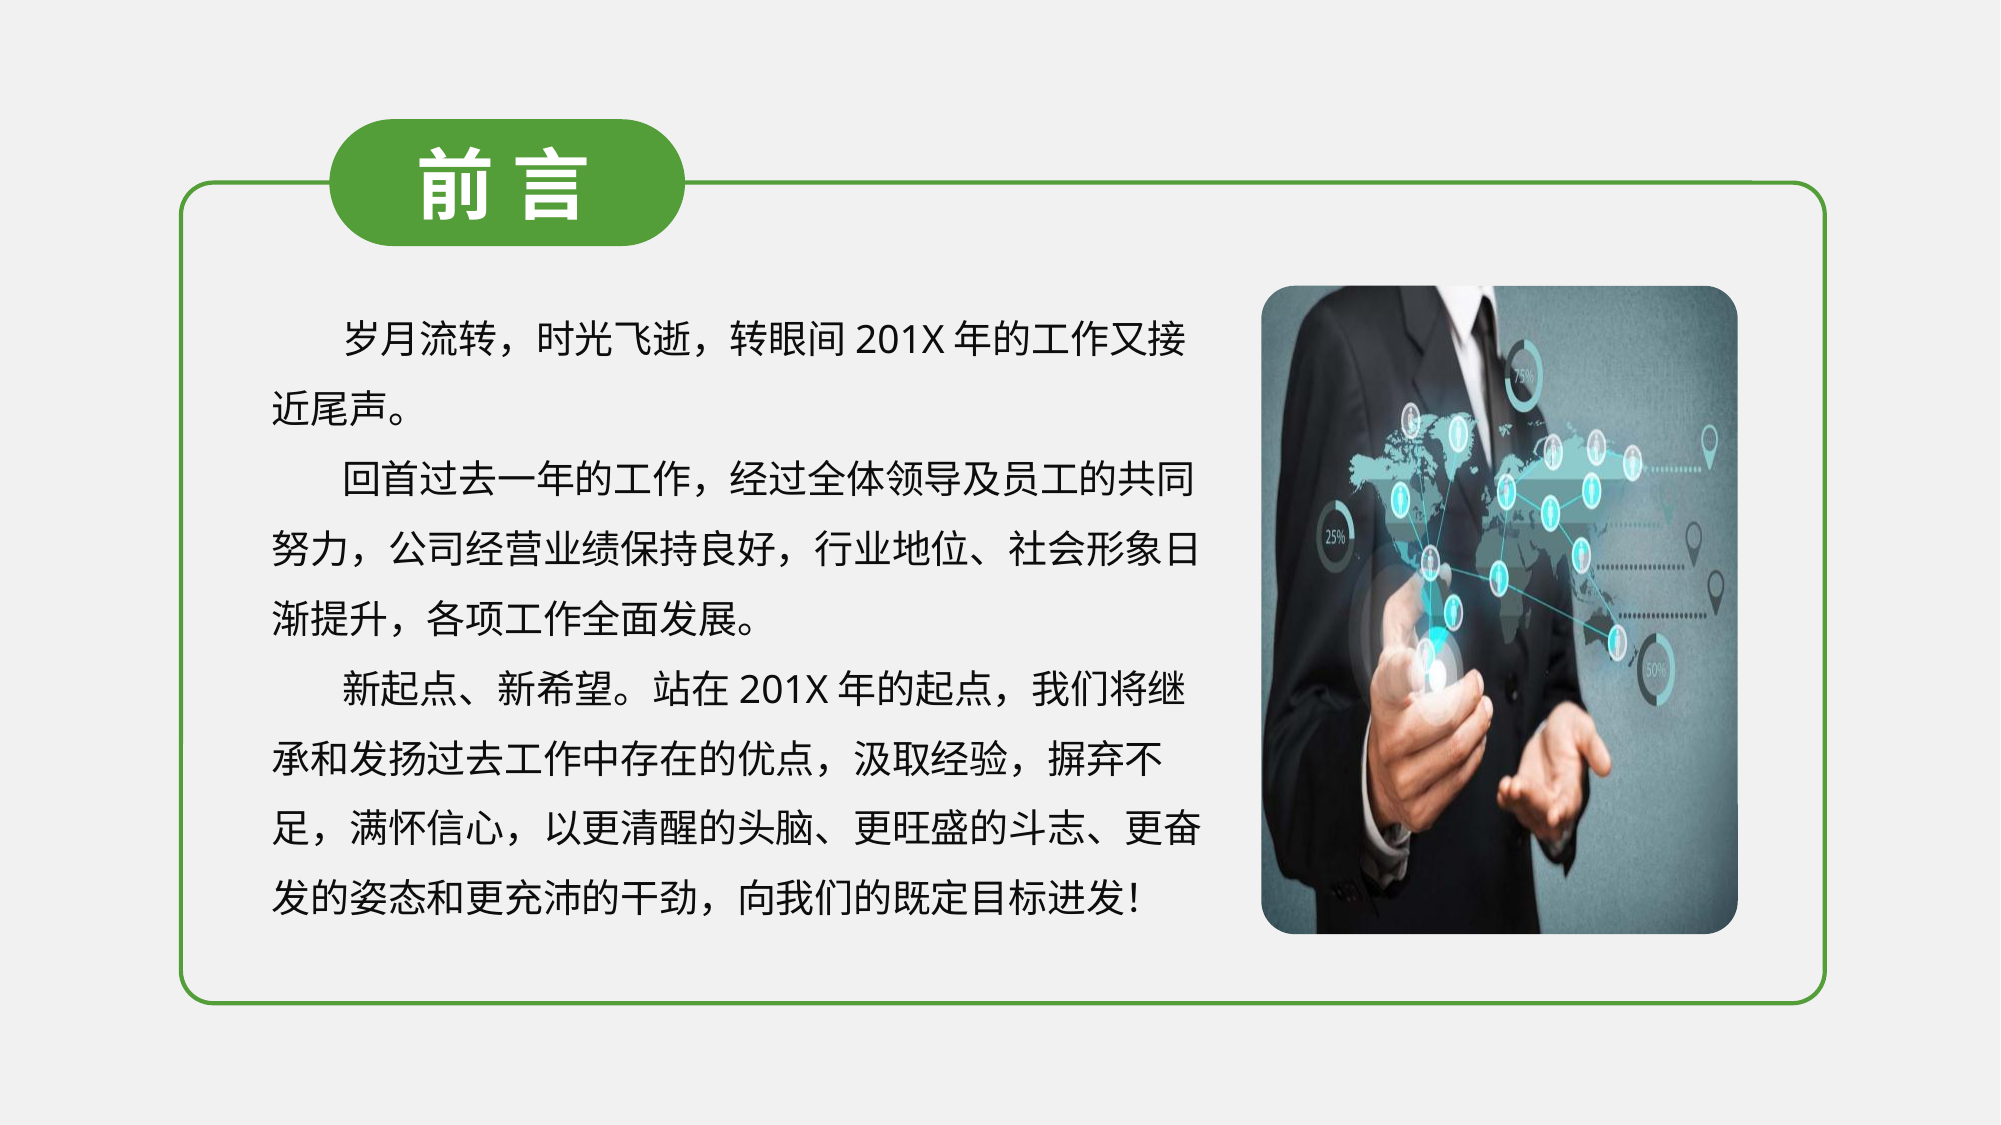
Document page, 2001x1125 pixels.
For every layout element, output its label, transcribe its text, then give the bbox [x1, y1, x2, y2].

picture [1261, 285, 1738, 935]
text_box 岁月流转，时光飞逝，转眼间201X年的工作又接近尾声。 回首过去一年的工作，经过全体领导及员工的共同努力，公司经营业绩保持良好，行业地位、社会形象日渐提升，各项工作全面发展。 新起点、新希望。站在201X年的起点，我们将继承和发扬过去工作中存在的优点，汲取经验，摒弃不足，满怀信心，以更清醒的头脑、更旺盛的斗志、更奋发的姿态和更充沛的干劲，向我们的既定目标进发！ [259, 285, 1221, 927]
text_box [180, 182, 1825, 1004]
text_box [329, 119, 686, 246]
